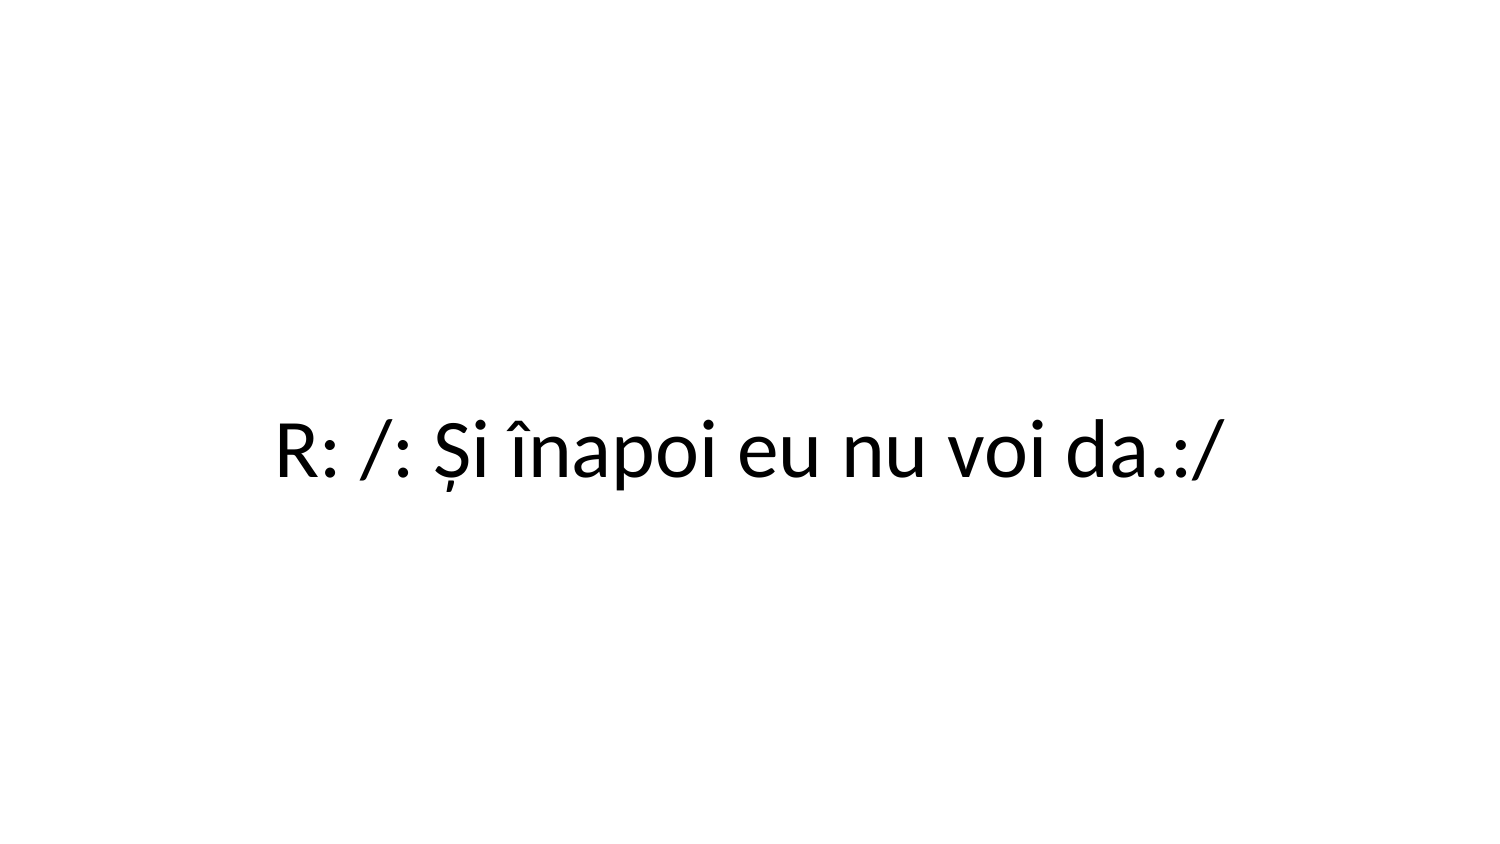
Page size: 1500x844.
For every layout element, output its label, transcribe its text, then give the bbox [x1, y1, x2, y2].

text_box R: /: Și înapoi eu nu voi da.:/ [259, 341, 1241, 502]
